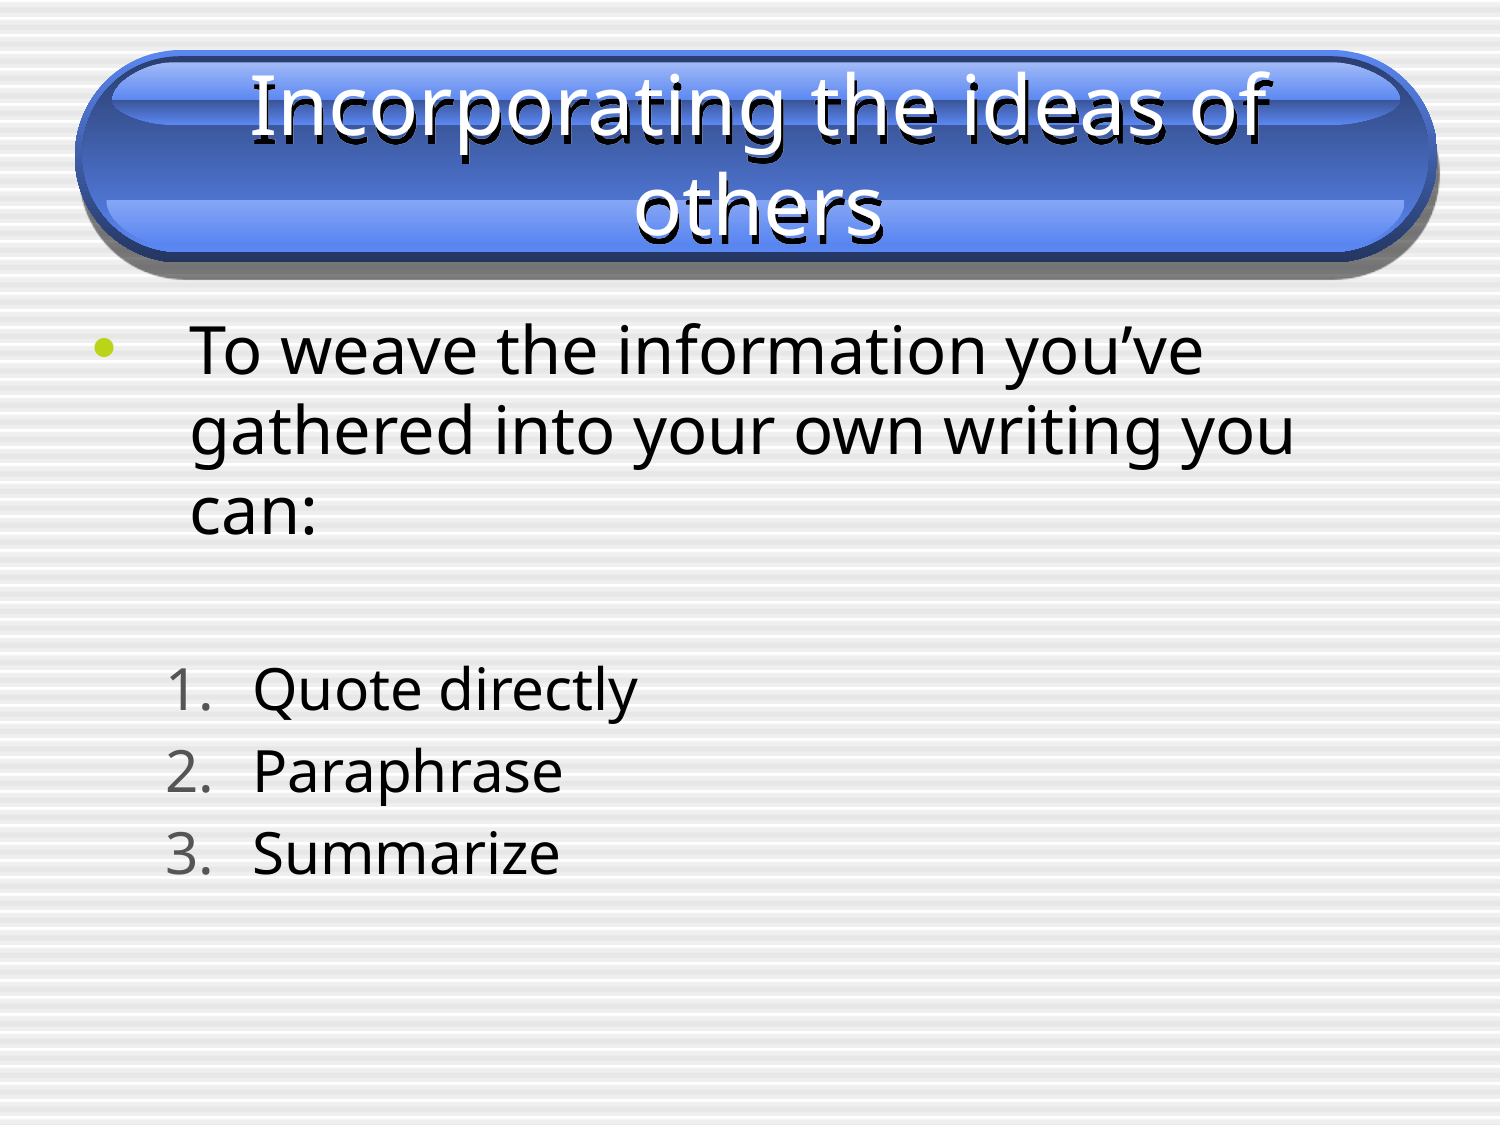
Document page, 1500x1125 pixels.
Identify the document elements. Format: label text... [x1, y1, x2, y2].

list To weave the information you’ve gathered into your own writing you can: Quote directly Paraphrase Summarize [74, 299, 1426, 1013]
title Incorporating the ideas of others [129, 79, 1388, 226]
picture [0, 0, 1500, 1125]
